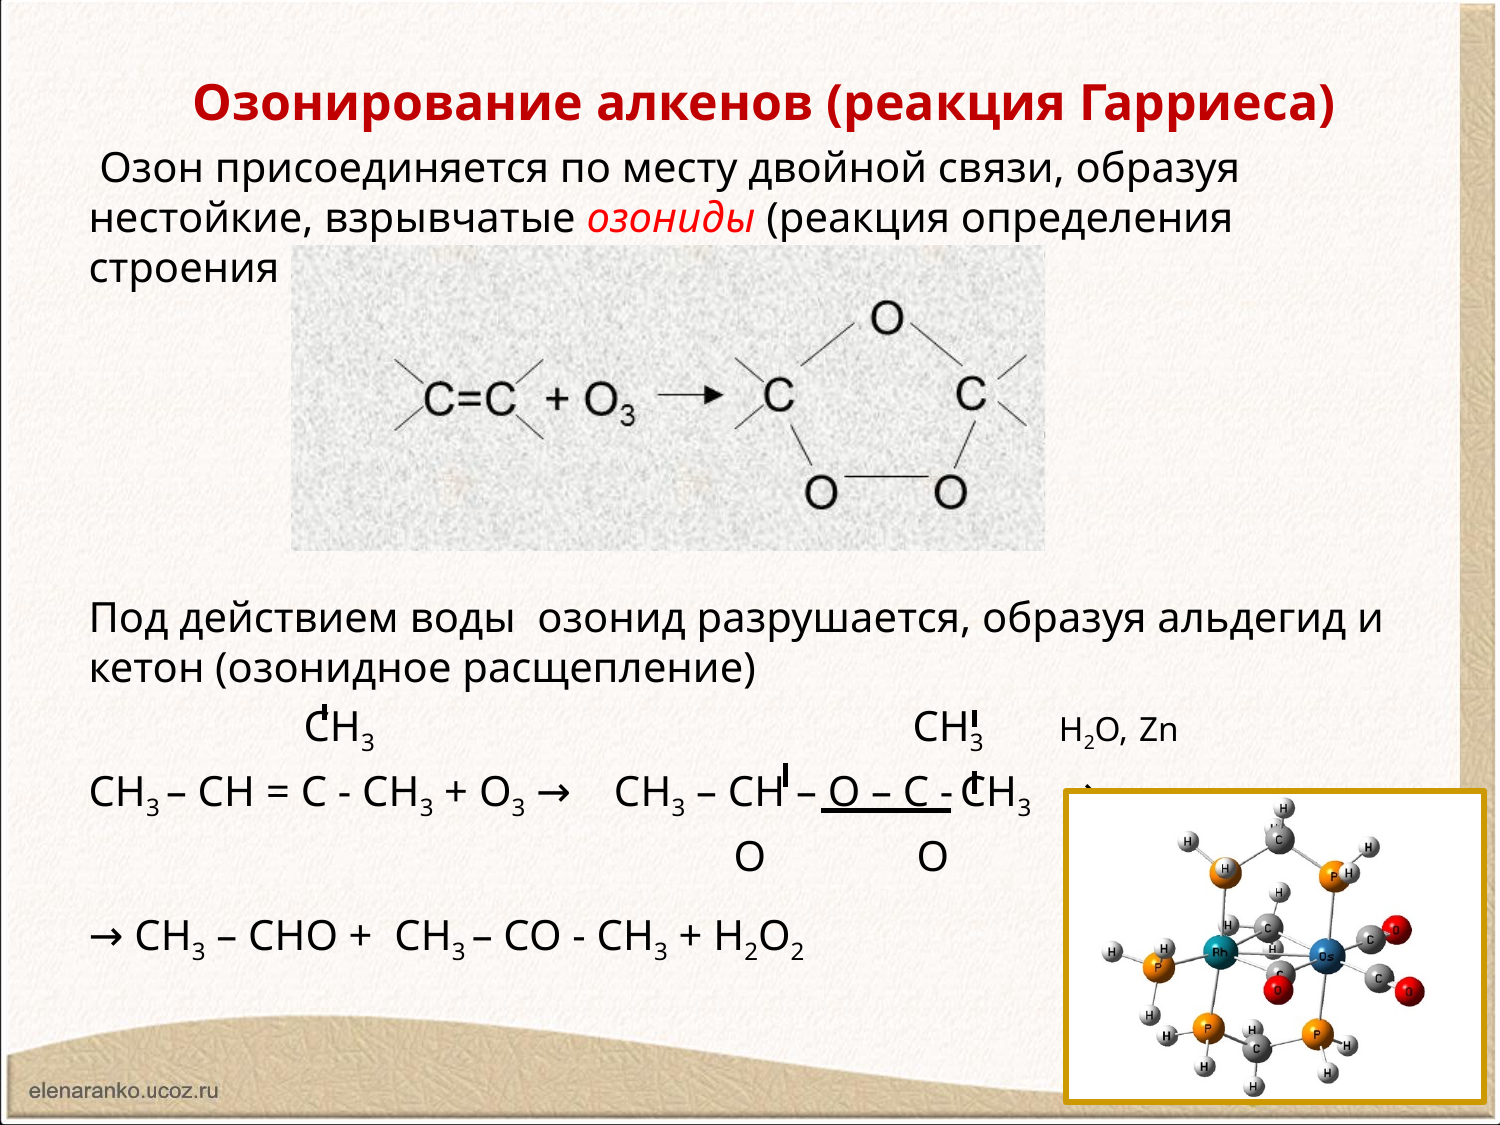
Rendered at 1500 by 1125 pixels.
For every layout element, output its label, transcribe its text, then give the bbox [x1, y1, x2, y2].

list Озонирование алкенов (реакция Гарриеса) Озон присоединяется по месту двойной связи, образуя нестойкие, взрывчатые озониды (реакция определения строения алкенов) Под действием воды озонид разрушается, образуя альдегид и кетон (озонидное расщепление) СН3 CH3 H2O, Zn СН3 – СН = С - СН3 + O3 → CH3 – CH – О – С - CH3 → О О → СН3 – СНО + СН3 – СО - СН3 + H2O2 [73, 54, 1425, 1004]
picture [0, 0, 1500, 1125]
